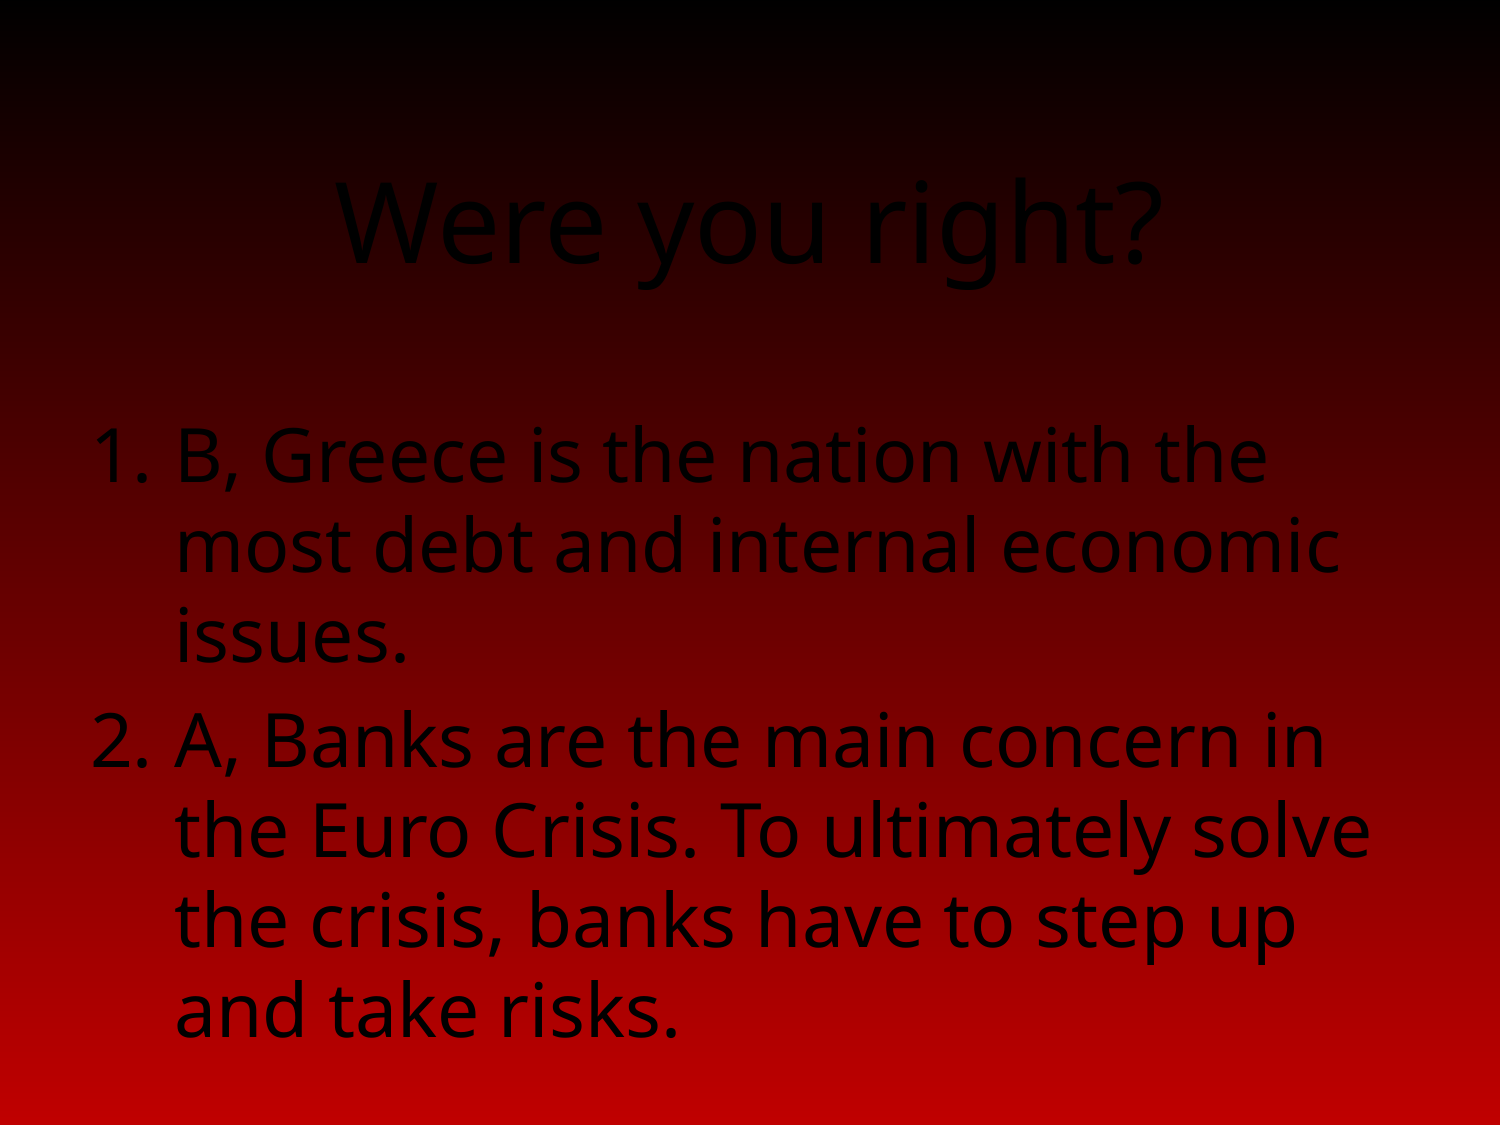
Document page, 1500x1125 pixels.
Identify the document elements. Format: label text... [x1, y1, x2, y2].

title Were you right? [74, 124, 1426, 313]
list B, Greece is the nation with the most debt and internal economic issues. A, Banks are the main concern in the Euro Crisis. To ultimately solve the crisis, banks have to step up and take risks. [74, 399, 1426, 1001]
